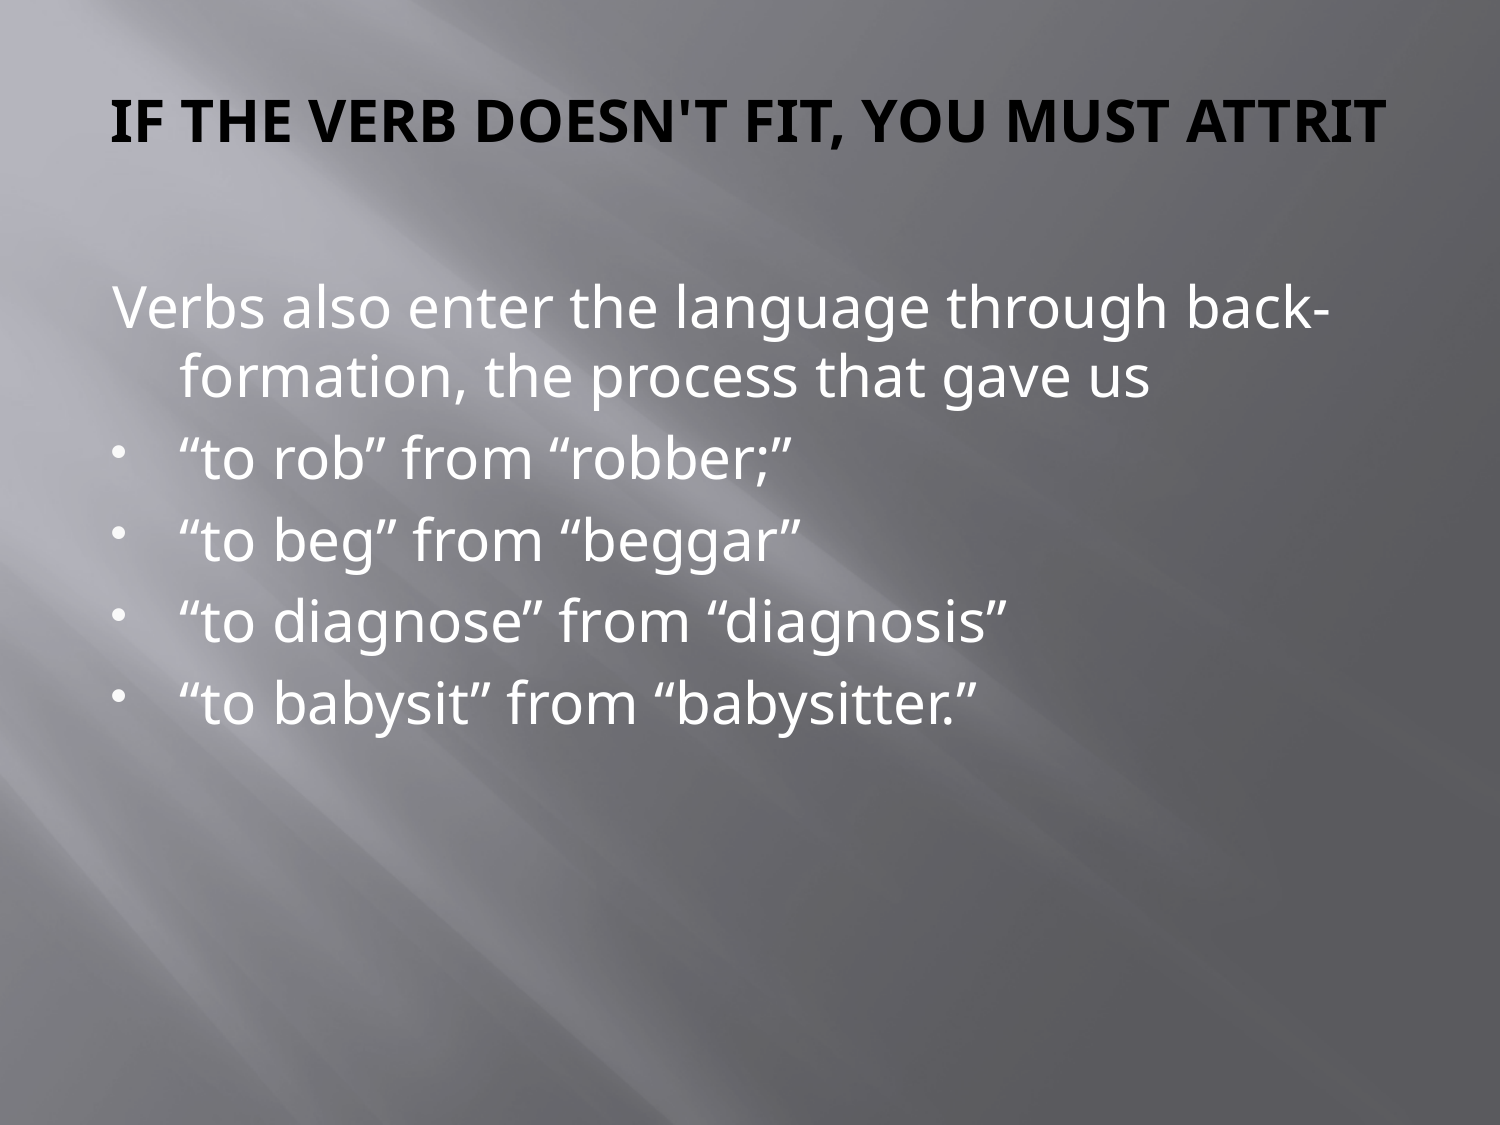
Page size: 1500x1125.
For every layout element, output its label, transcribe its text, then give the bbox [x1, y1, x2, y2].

title IF THE VERB DOESN'T FIT, YOU MUST ATTRIT [75, 45, 1425, 262]
list Verbs also enter the language through back-formation, the process that gave us “to rob” from “robber;” “to beg” from “beggar” “to diagnose” from “diagnosis” “to babysit” from “babysitter.” [75, 262, 1425, 1035]
